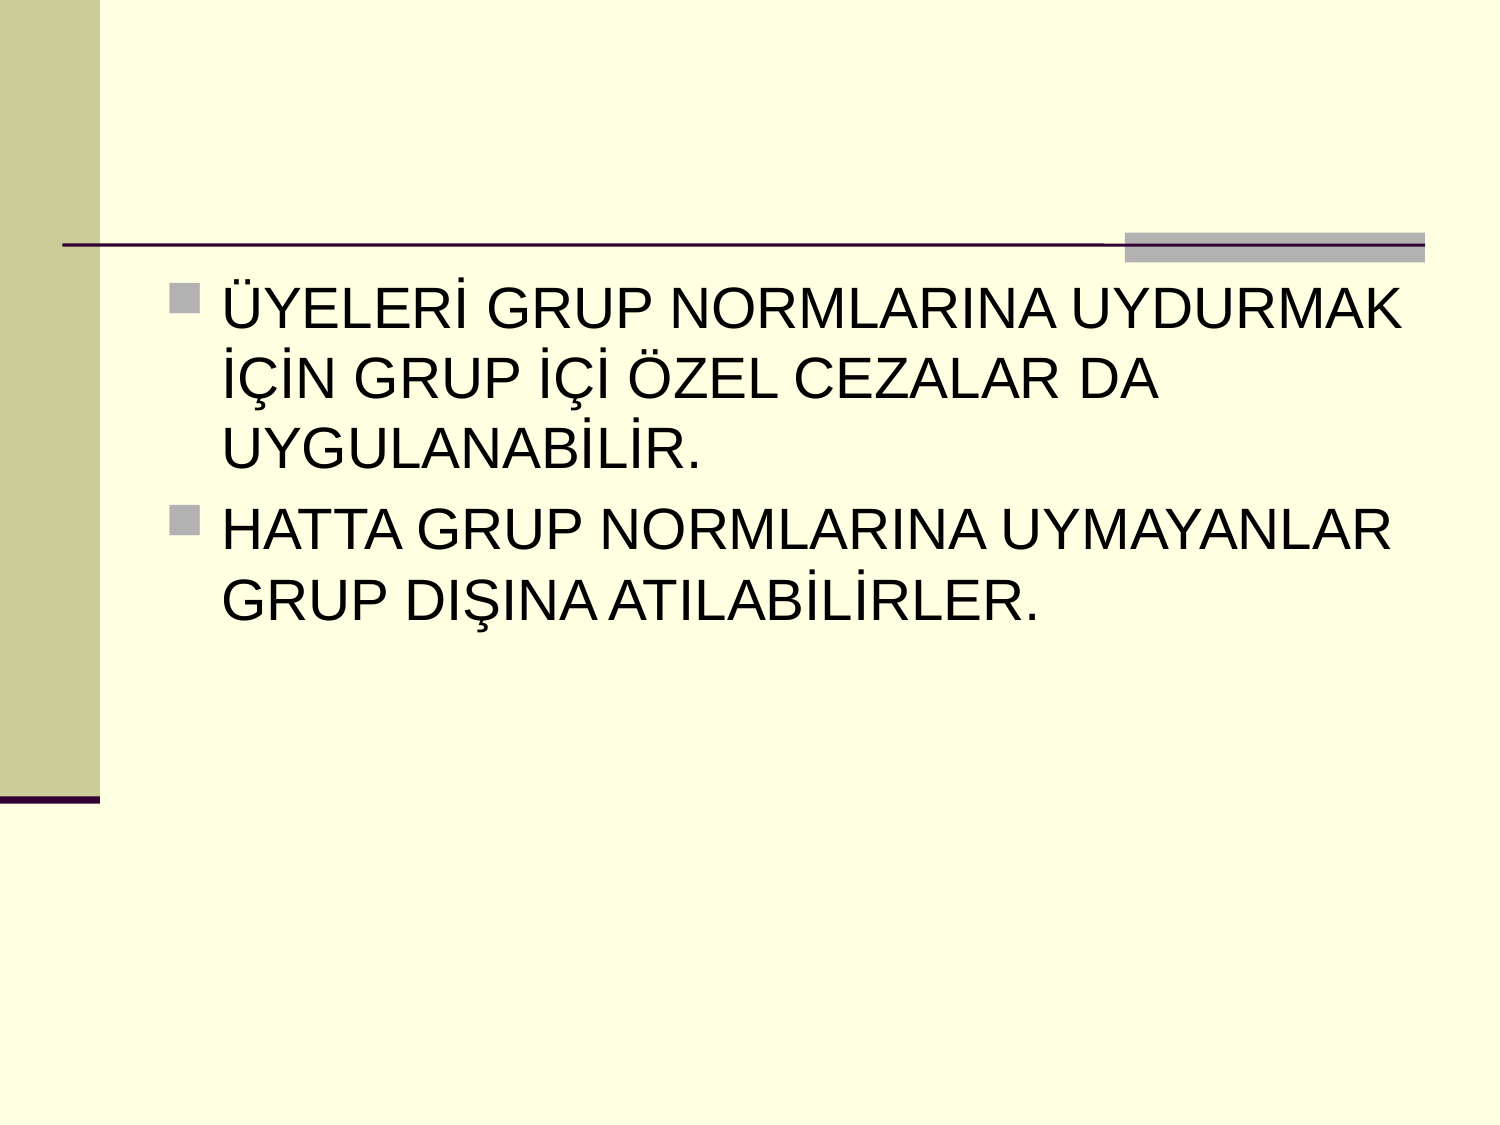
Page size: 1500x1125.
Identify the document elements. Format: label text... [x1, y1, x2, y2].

list ÜYELERİ GRUP NORMLARINA UYDURMAK İÇİN GRUP İÇİ ÖZEL CEZALAR DA UYGULANABİLİR. HATTA GRUP NORMLARINA UYMAYANLAR GRUP DIŞINA ATILABİLİRLER. [149, 262, 1426, 1006]
